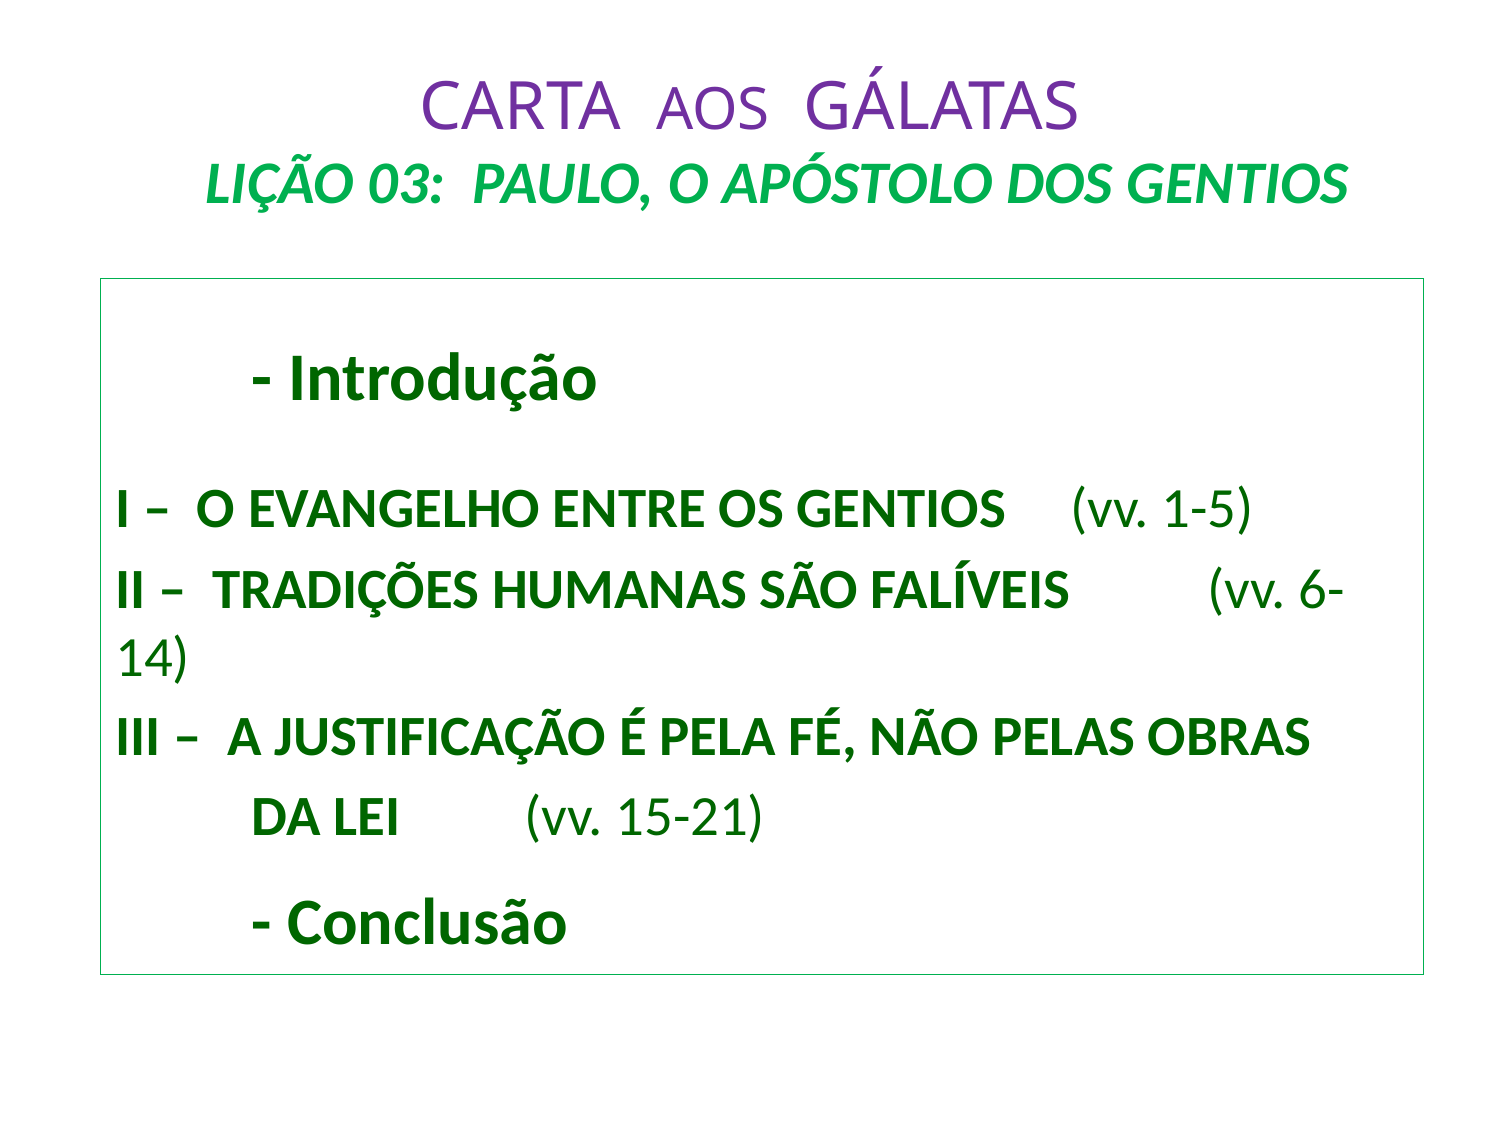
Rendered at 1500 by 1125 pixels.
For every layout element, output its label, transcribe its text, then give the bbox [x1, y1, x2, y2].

list - Introdução I – O EVANGELHO ENTRE OS GENTIOS (vv. 1-5) II – TRADIÇÕES HUMANAS SÃO FALÍVEIS (vv. 6-14) III – A JUSTIFICAÇÃO É PELA FÉ, NÃO PELAS OBRAS DA LEI (vv. 15-21) - Conclusão [100, 278, 1424, 975]
title CARTA AOS GÁLATAS LIÇÃO 03: PAULO, O APÓSTOLO DOS GENTIOS [75, 45, 1425, 233]
